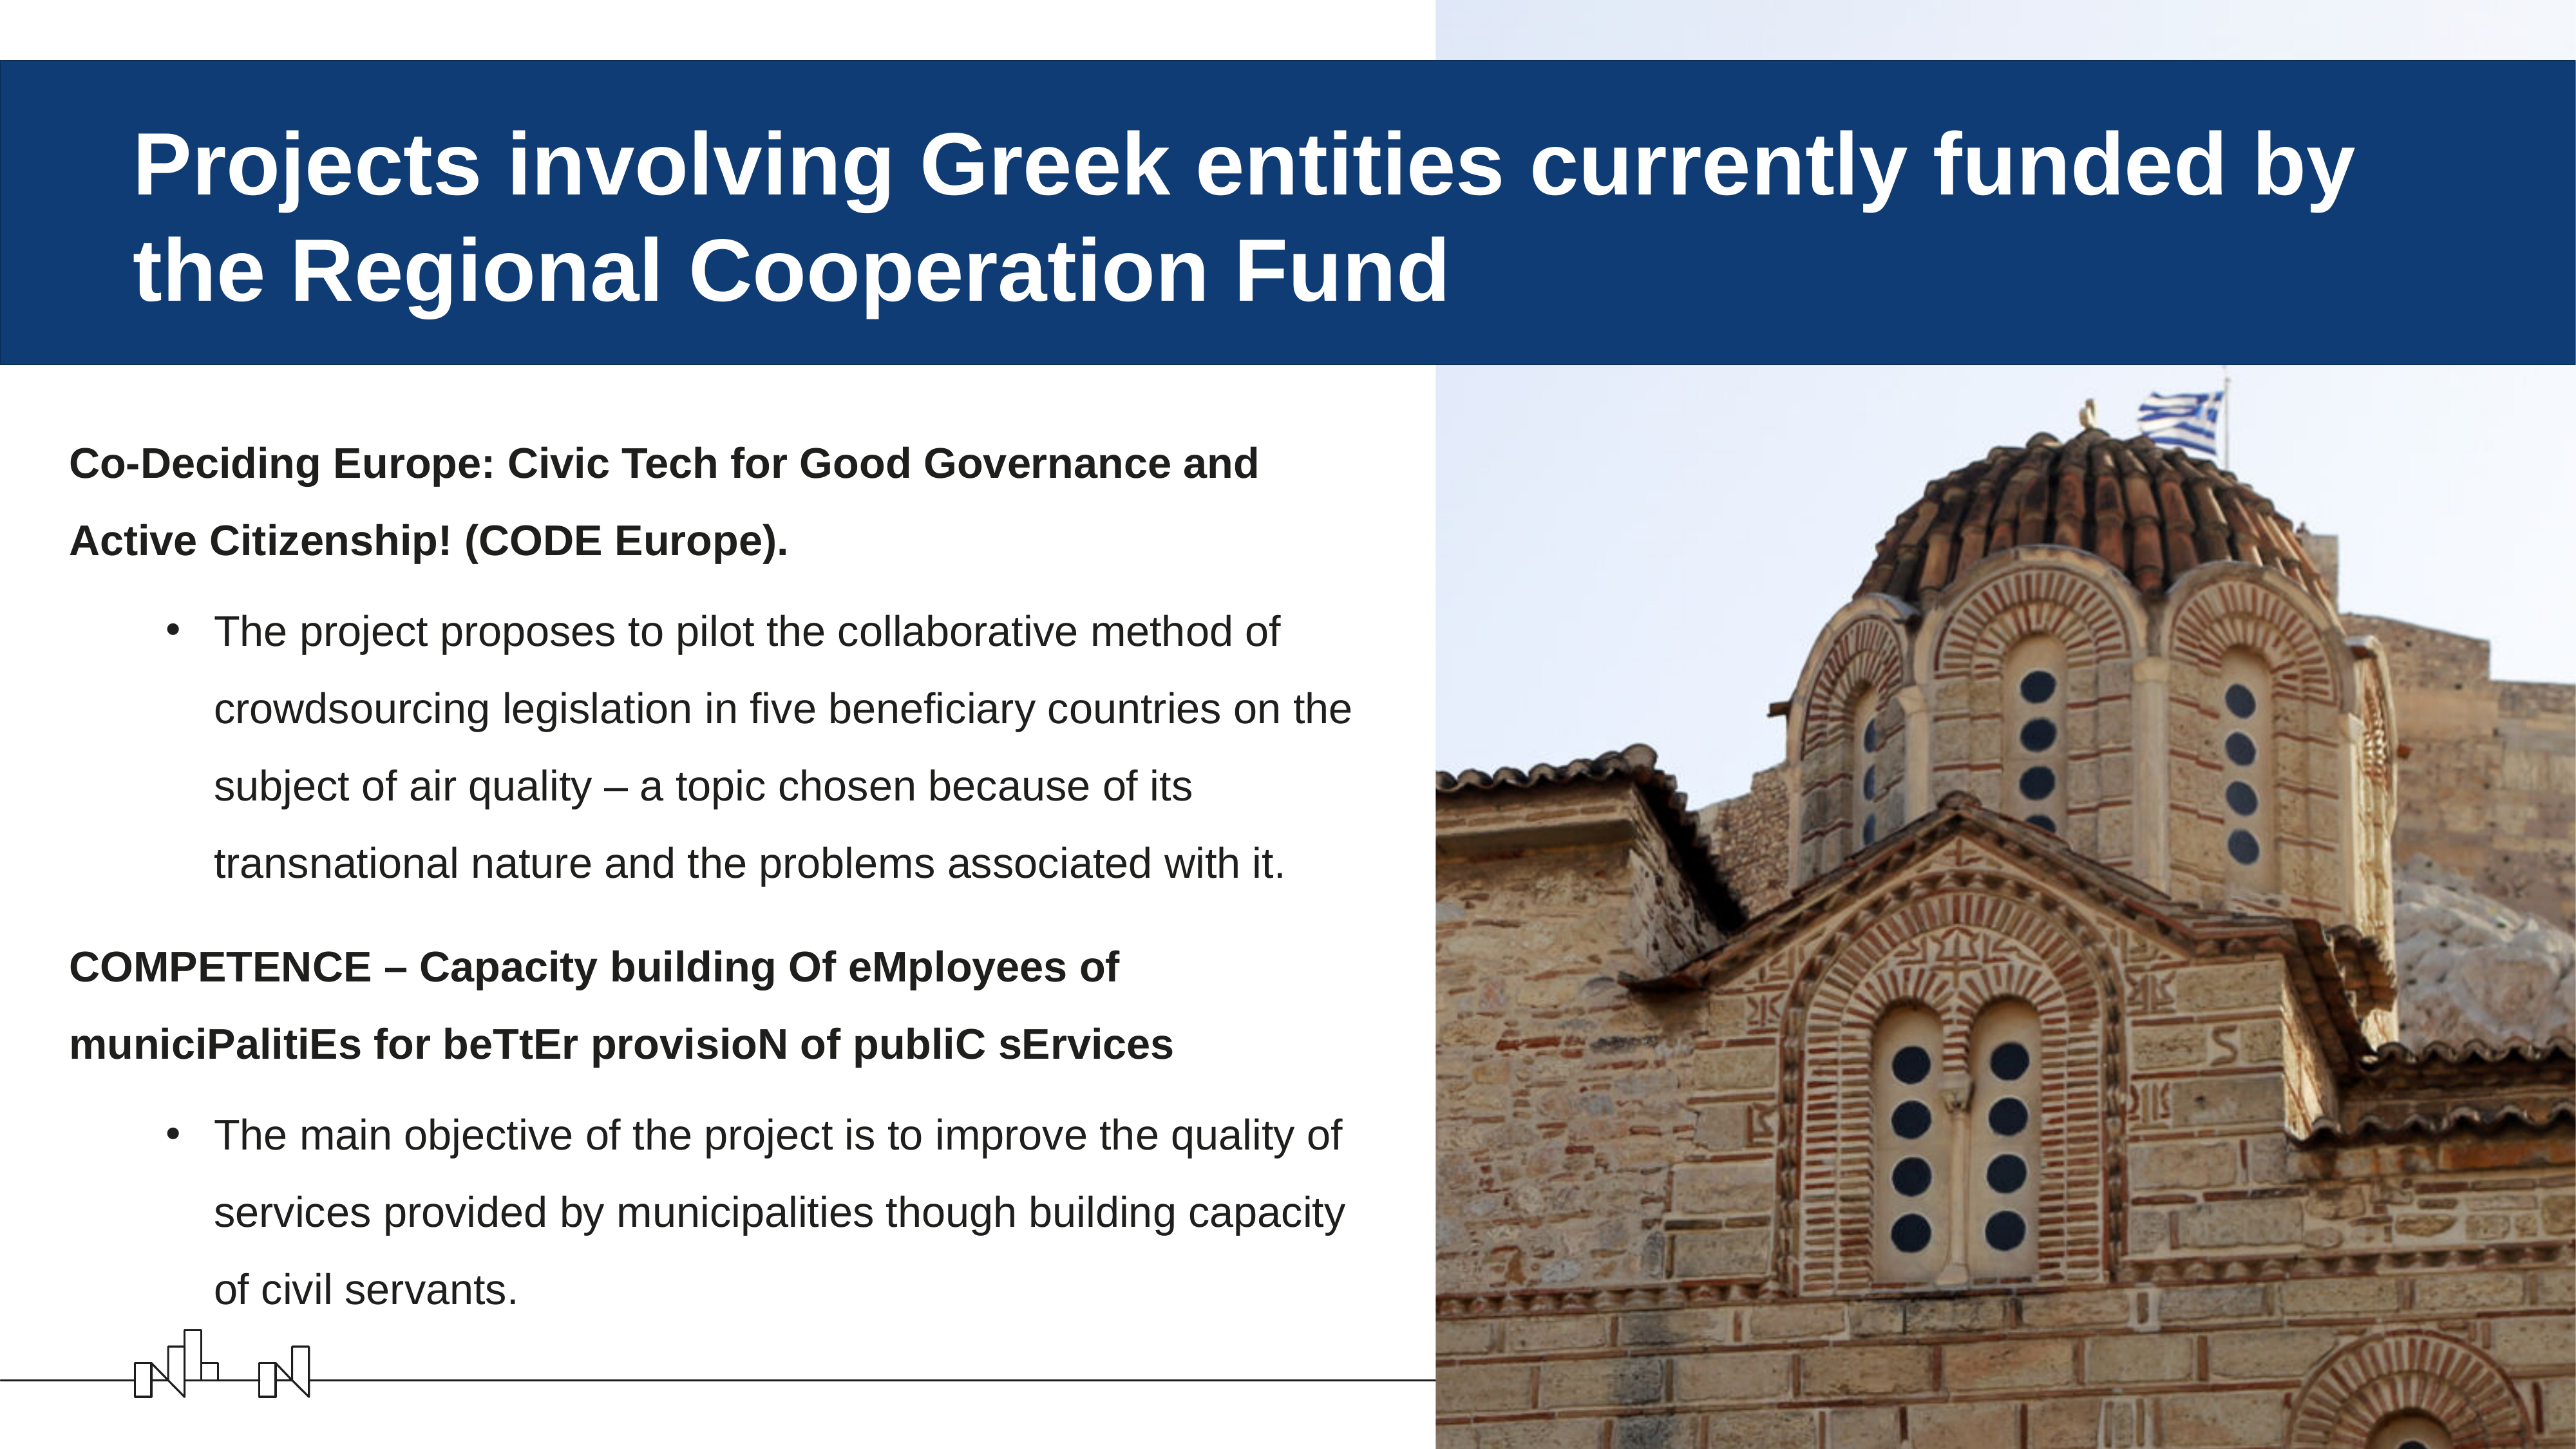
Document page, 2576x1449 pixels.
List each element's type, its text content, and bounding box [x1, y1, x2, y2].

list Co-Deciding Europe: Civic Tech for Good Governance and Active Citizenship! (CODE Europe). The project proposes to pilot the collaborative method of crowdsourcing legislation in five beneficiary countries on the subject of air quality – a topic chosen because of its transnational nature and the problems associated with it. COMPETENCE – Capacity building Of eMployees of municiPalitiEs for beTtEr provisioN of publiC sErvices The main objective of the project is to improve the quality of services provided by municipalities though building capacity of civil servants. [69, 409, 1389, 1343]
text_box [0, 60, 1435, 365]
text_box Projects involving Greek entities currently funded by the Regional Cooperation Fund [133, 106, 1435, 319]
picture [1435, 0, 2576, 1449]
